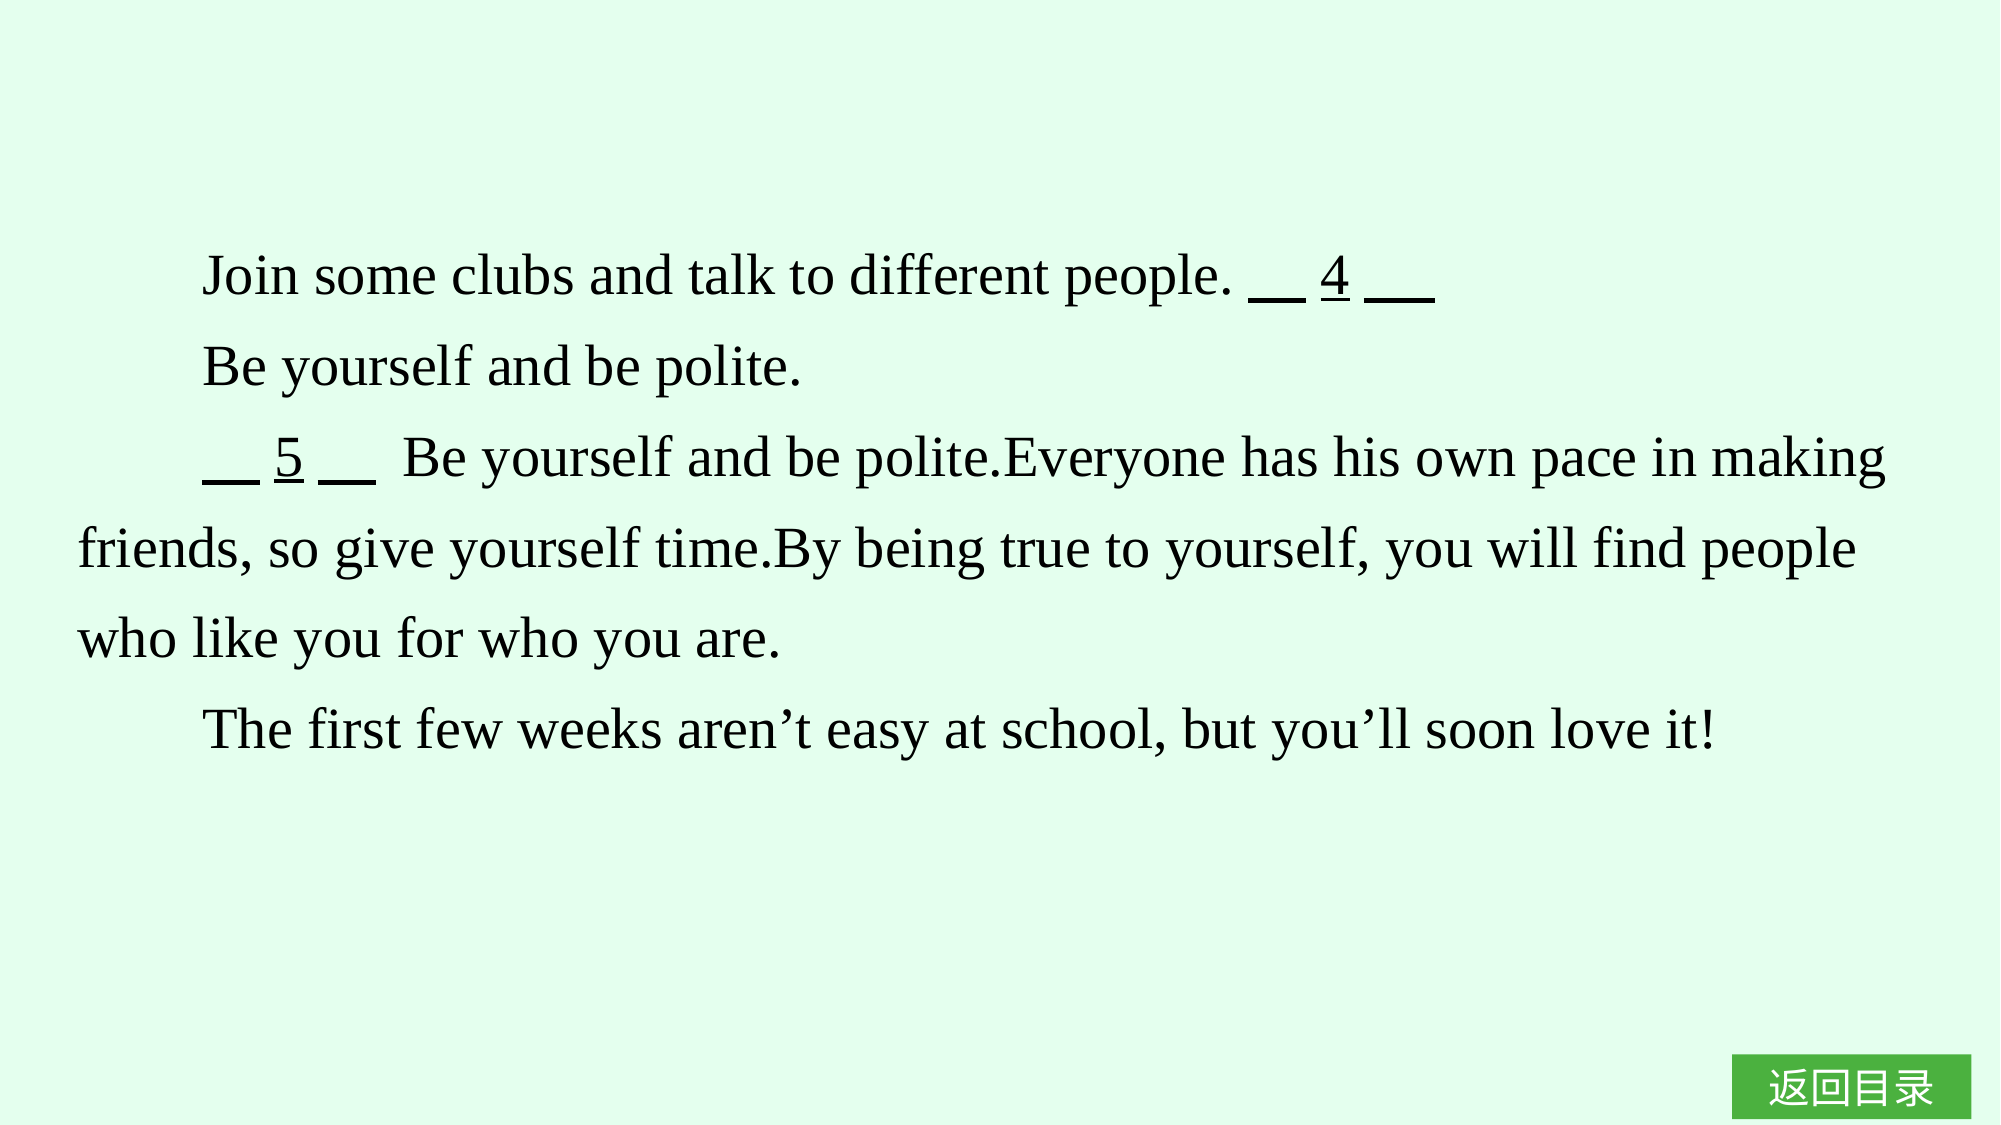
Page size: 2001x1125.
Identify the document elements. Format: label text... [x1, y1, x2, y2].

text_box Join some clubs and talk to different people. 4 Be yourself and be polite. 5 Be yourself and be polite.Everyone has his own pace in making friends, so give yourself time.By being true to yourself, you will find people who like you for who you are. The first few weeks aren’t easy at school, but you’ll soon love it! [62, 207, 1938, 768]
